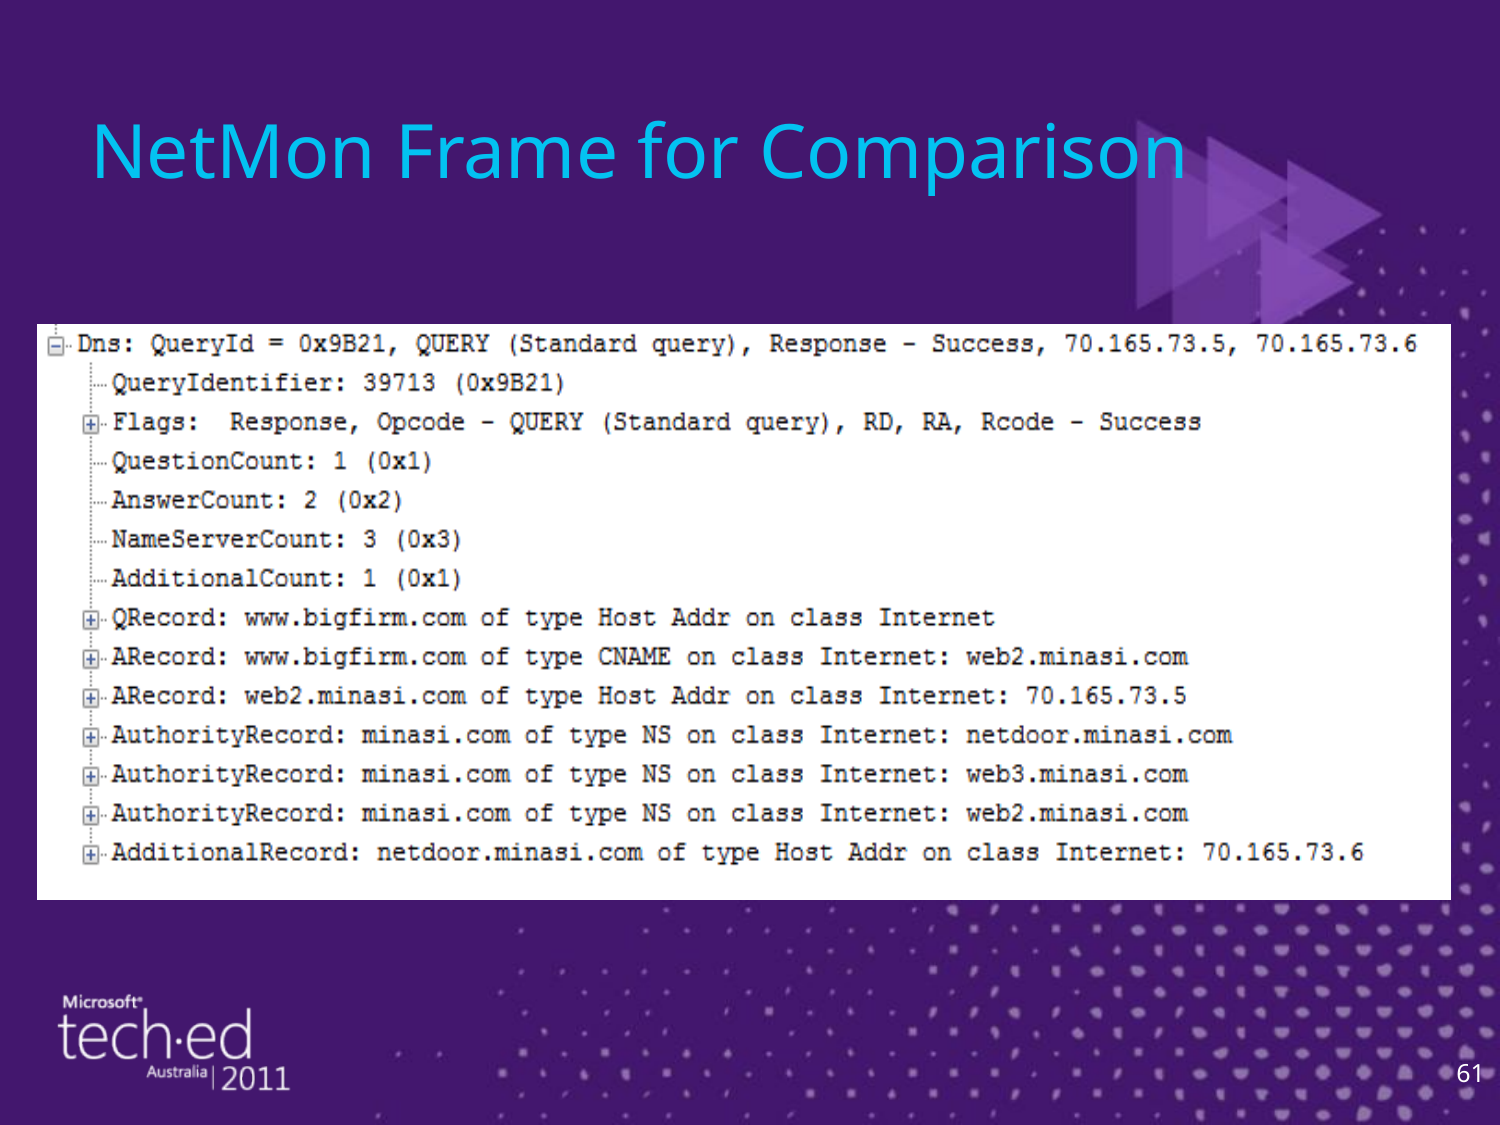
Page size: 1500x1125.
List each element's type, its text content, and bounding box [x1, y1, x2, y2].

title NetMon Frame for Comparison [75, 54, 1425, 243]
slide_number 61 [1187, 1037, 1500, 1113]
picture [0, 0, 1500, 1125]
